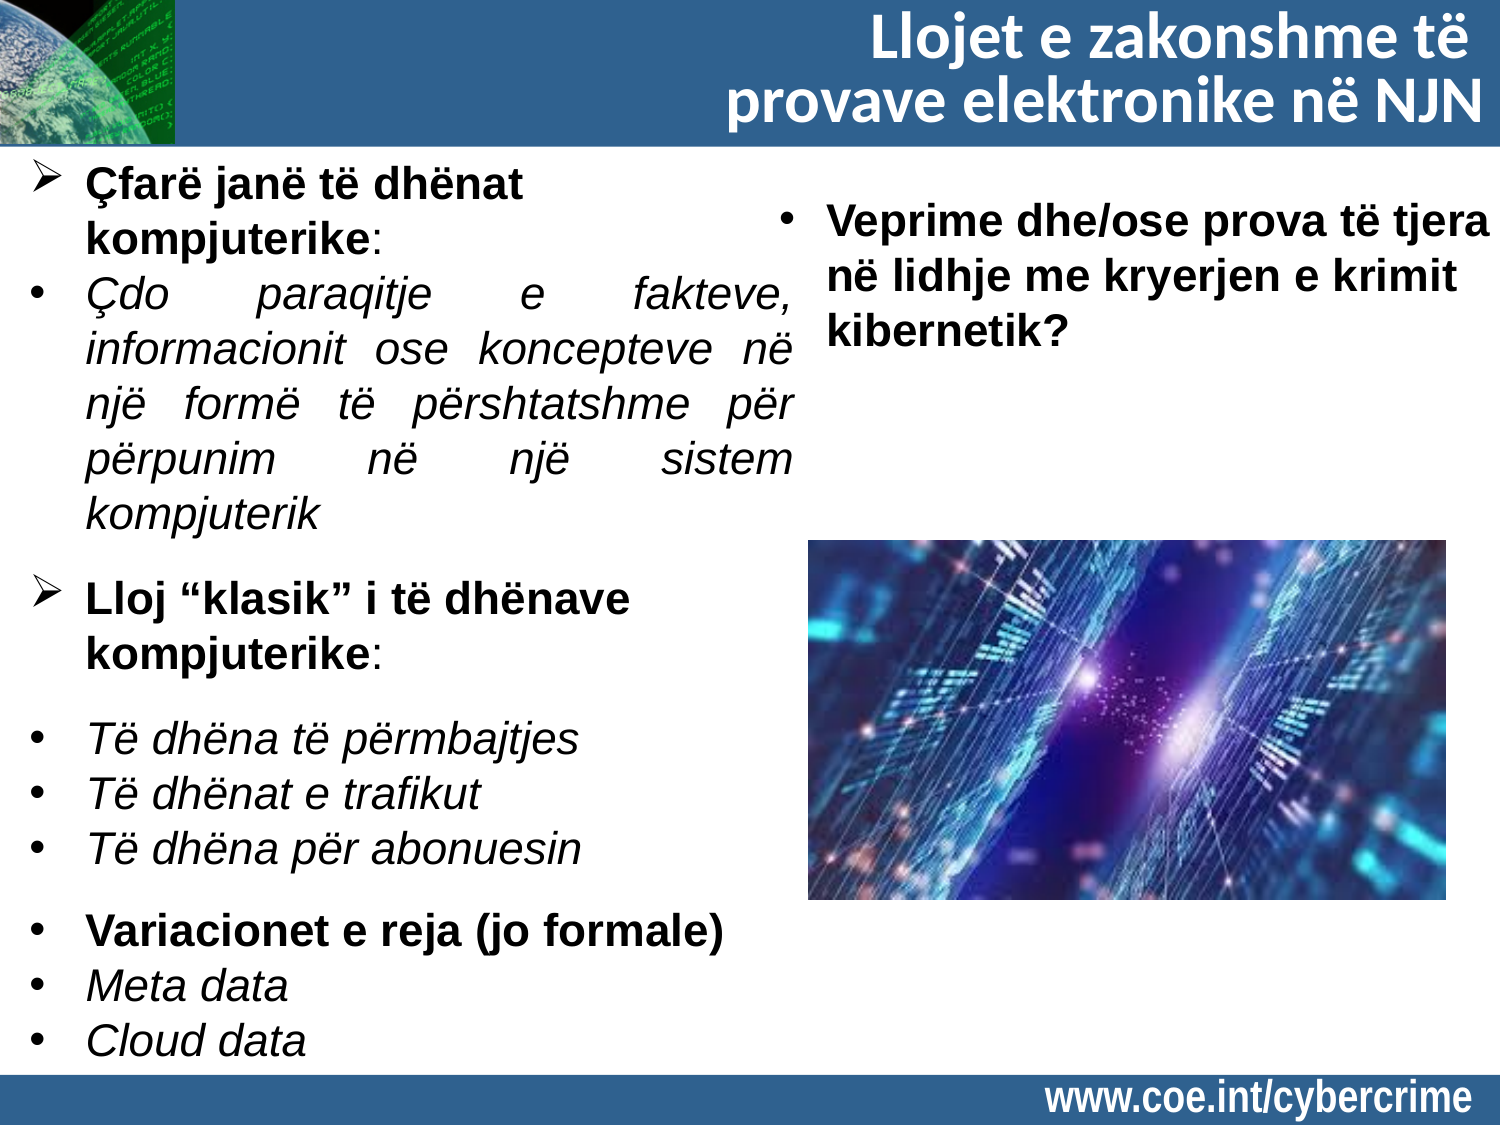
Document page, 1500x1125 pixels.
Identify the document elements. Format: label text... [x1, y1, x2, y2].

text_box [0, 1073, 1030, 1125]
text_box www.coe.int/cybercrime [1030, 1059, 1500, 1125]
text_box Veprime dhe/ose prova të tjera në lidhje me kryerjen e krimit kibernetik? [764, 182, 1500, 363]
text_box Çfarë janë të dhënat kompjuterike: Çdo paraqitje e fakteve, informacionit ose koncepteve në një formë të përshtatshme për përpunim në një sistem kompjuterik Lloj “klasik” i të dhënave kompjuterike: Të dhëna të përmbajtjes Të dhënat e trafikut Të dhëna për abonuesin Variacionet e reja (jo formale) Meta data Cloud data [14, 146, 809, 1074]
picture [808, 540, 1446, 900]
text_box Llojet e zakonshme të provave elektronike në NJN [179, 0, 1500, 149]
picture [0, 0, 175, 144]
